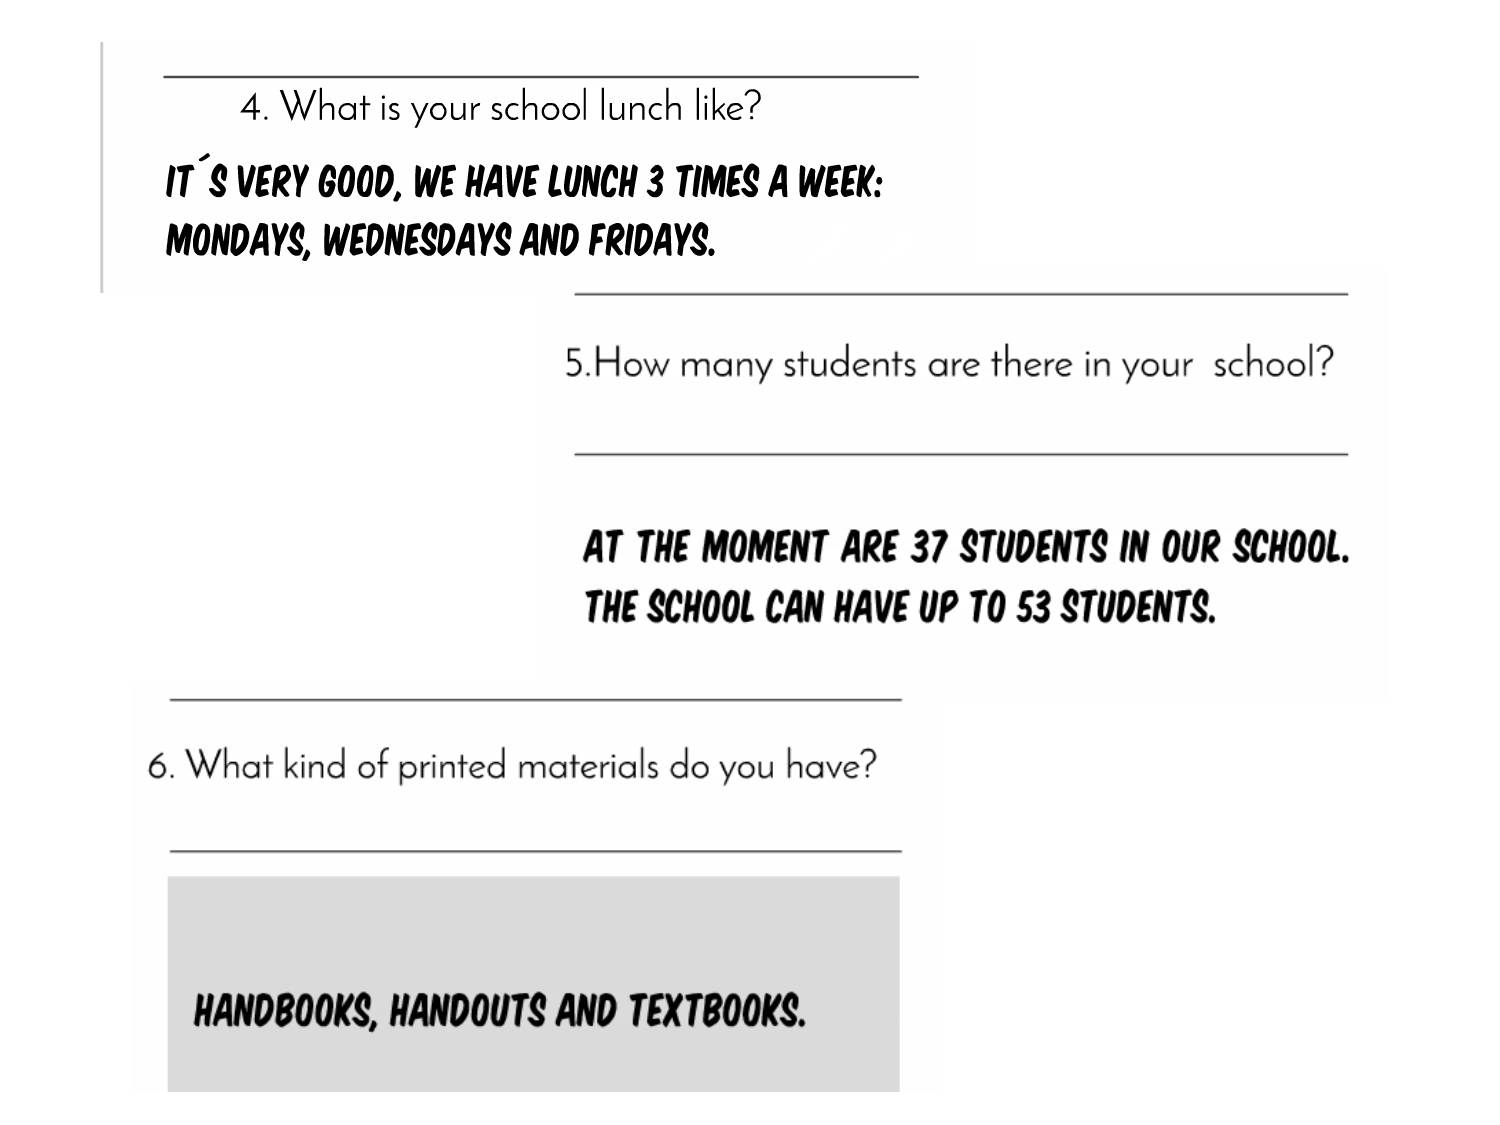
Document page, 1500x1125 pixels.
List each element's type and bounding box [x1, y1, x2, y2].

picture [100, 42, 1389, 1092]
